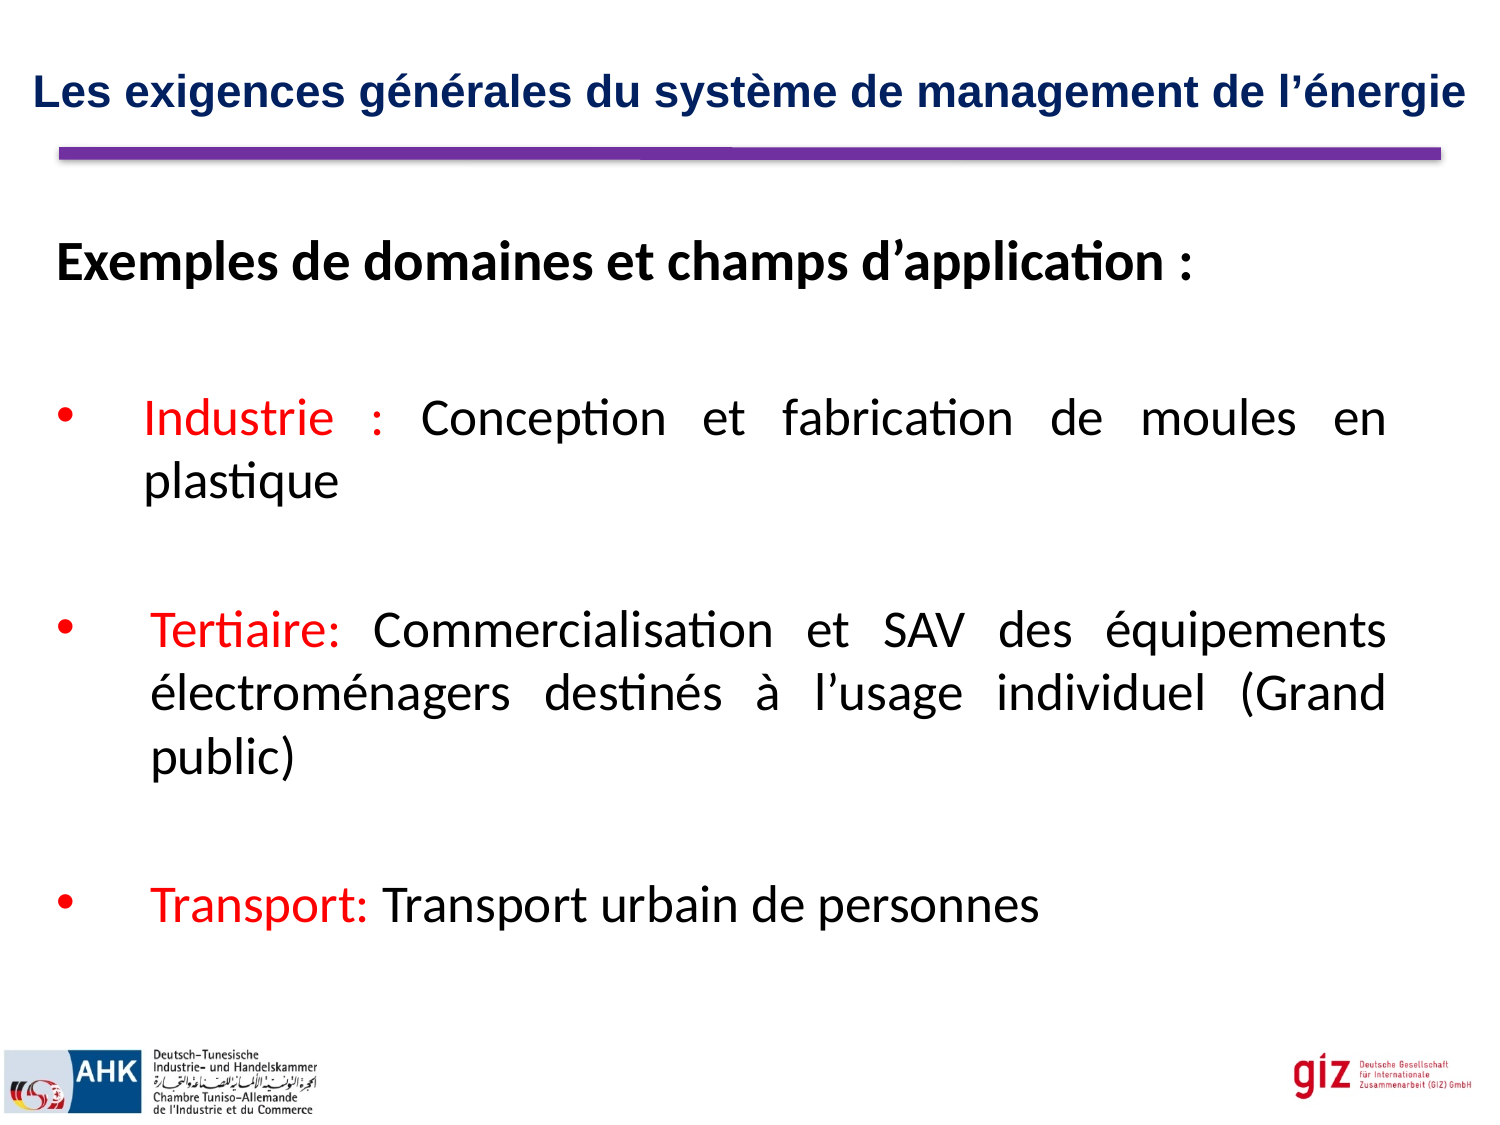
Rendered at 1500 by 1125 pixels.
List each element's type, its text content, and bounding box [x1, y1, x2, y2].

text_box Exemples de domaines et champs d’application : Industrie : Conception et fabrication de moules en plastique Tertiaire: Commercialisation et SAV des équipements électroménagers destinés à l’usage individuel (Grand public) Transport: Transport urbain de personnes [41, 144, 1403, 946]
picture [3, 1049, 317, 1114]
picture [1275, 1031, 1500, 1125]
text_box Les exigences générales du système de management de l’énergie [0, 54, 1500, 144]
